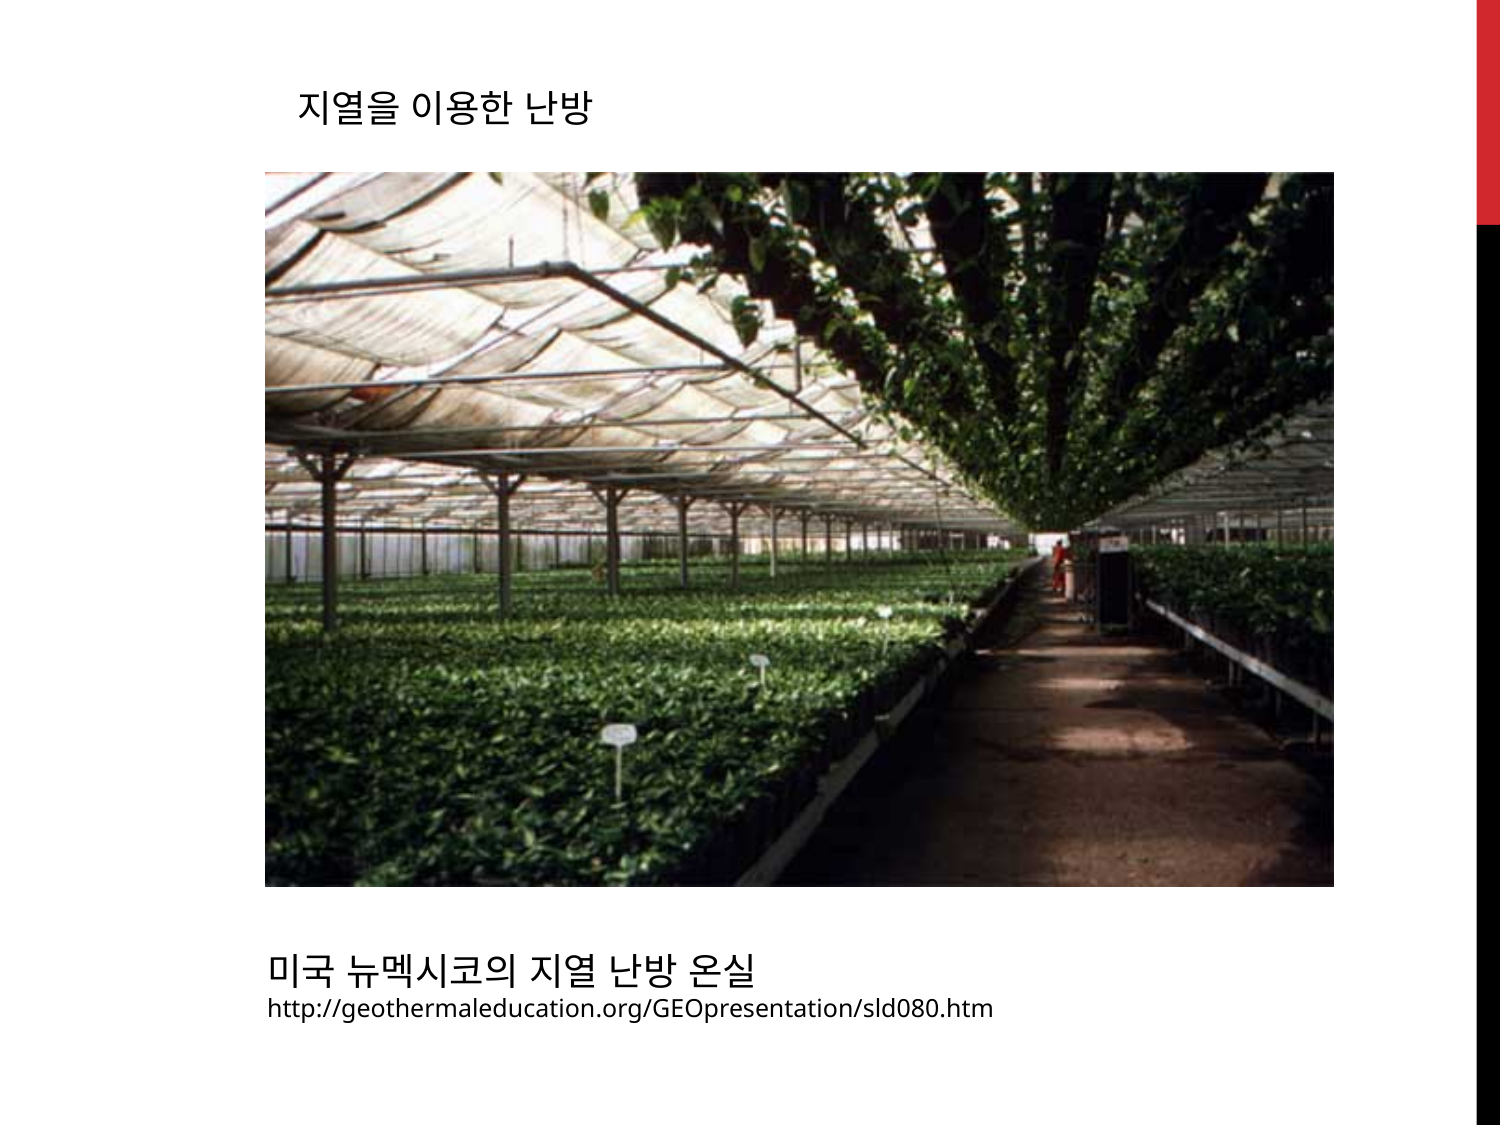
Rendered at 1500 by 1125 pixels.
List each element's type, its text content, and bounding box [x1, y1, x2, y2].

picture [265, 172, 1335, 887]
text_box 미국 뉴멕시코의 지열 난방 온실 http://geothermaleducation.org/GEOpresentation/sld080.htm [252, 940, 1011, 1031]
text_box 지열을 이용한 난방 [282, 78, 610, 138]
